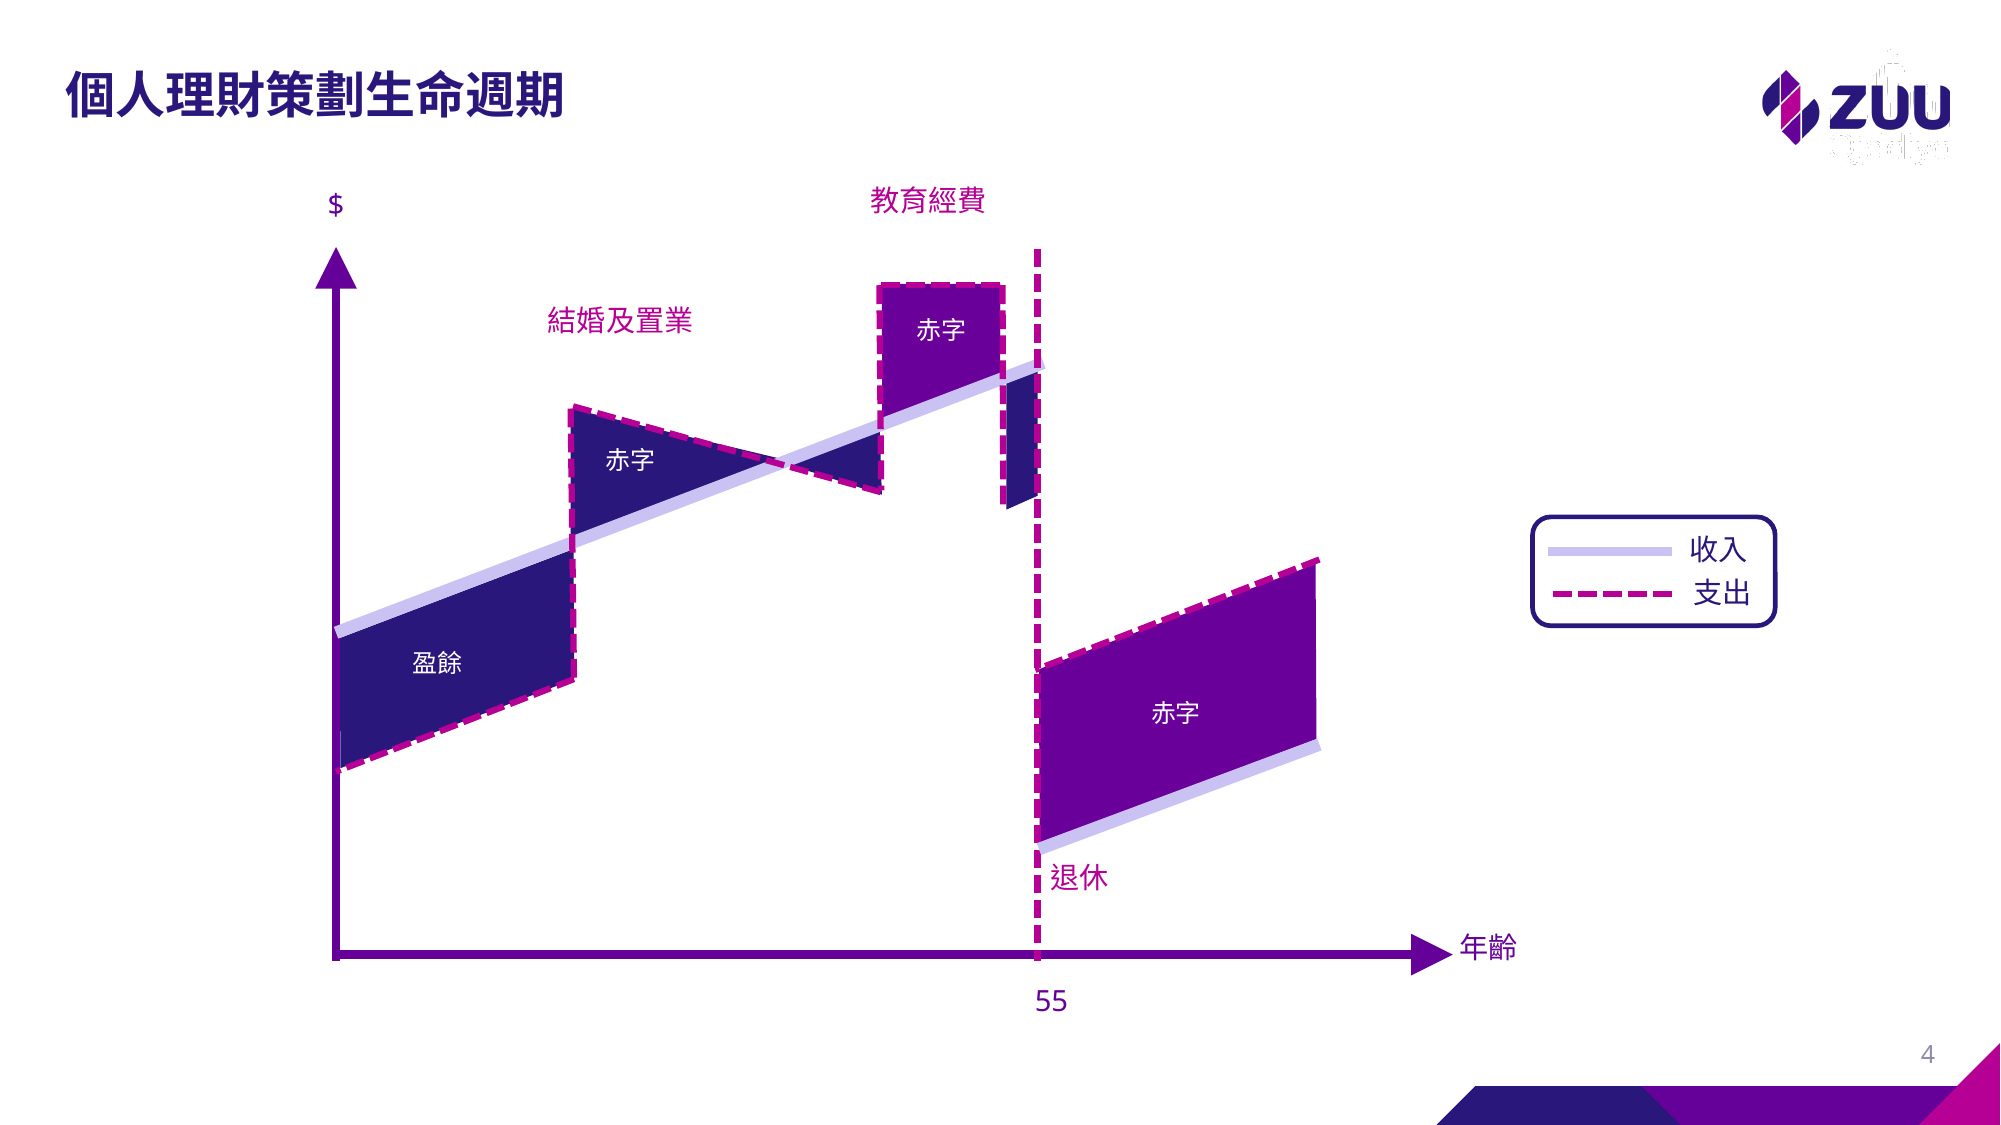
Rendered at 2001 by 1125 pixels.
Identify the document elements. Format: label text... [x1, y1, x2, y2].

text_box 支出 [1678, 567, 1779, 618]
text_box 收入 [1674, 523, 1776, 574]
slide_number 4 [1500, 1039, 1950, 1073]
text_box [267, 175, 1582, 1040]
title 個人理財策劃生命週期 [50, 50, 1950, 145]
text_box [1582, 515, 1774, 627]
